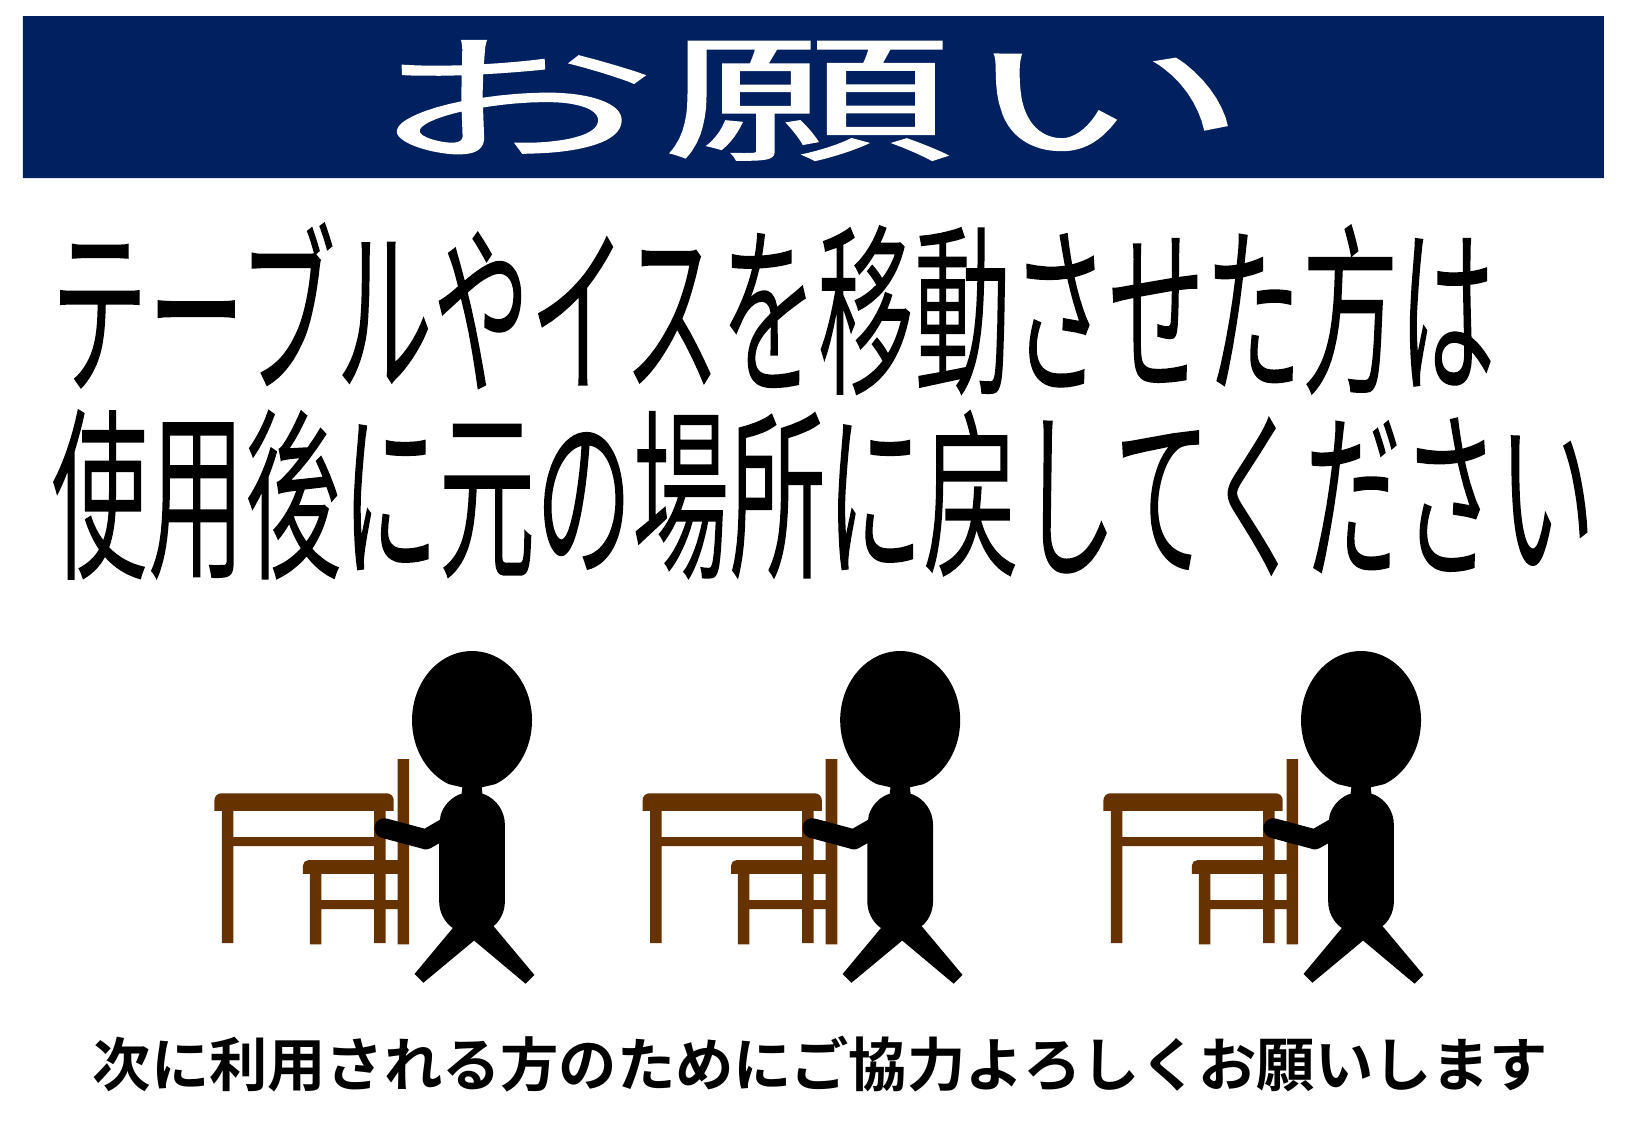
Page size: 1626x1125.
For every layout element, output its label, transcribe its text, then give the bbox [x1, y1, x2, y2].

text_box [1103, 650, 1424, 984]
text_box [214, 650, 535, 984]
text_box 次に利用される方のためにご協力よろしくお願いします [53, 1020, 1588, 1106]
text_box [642, 650, 963, 984]
text_box [21, 14, 1606, 180]
